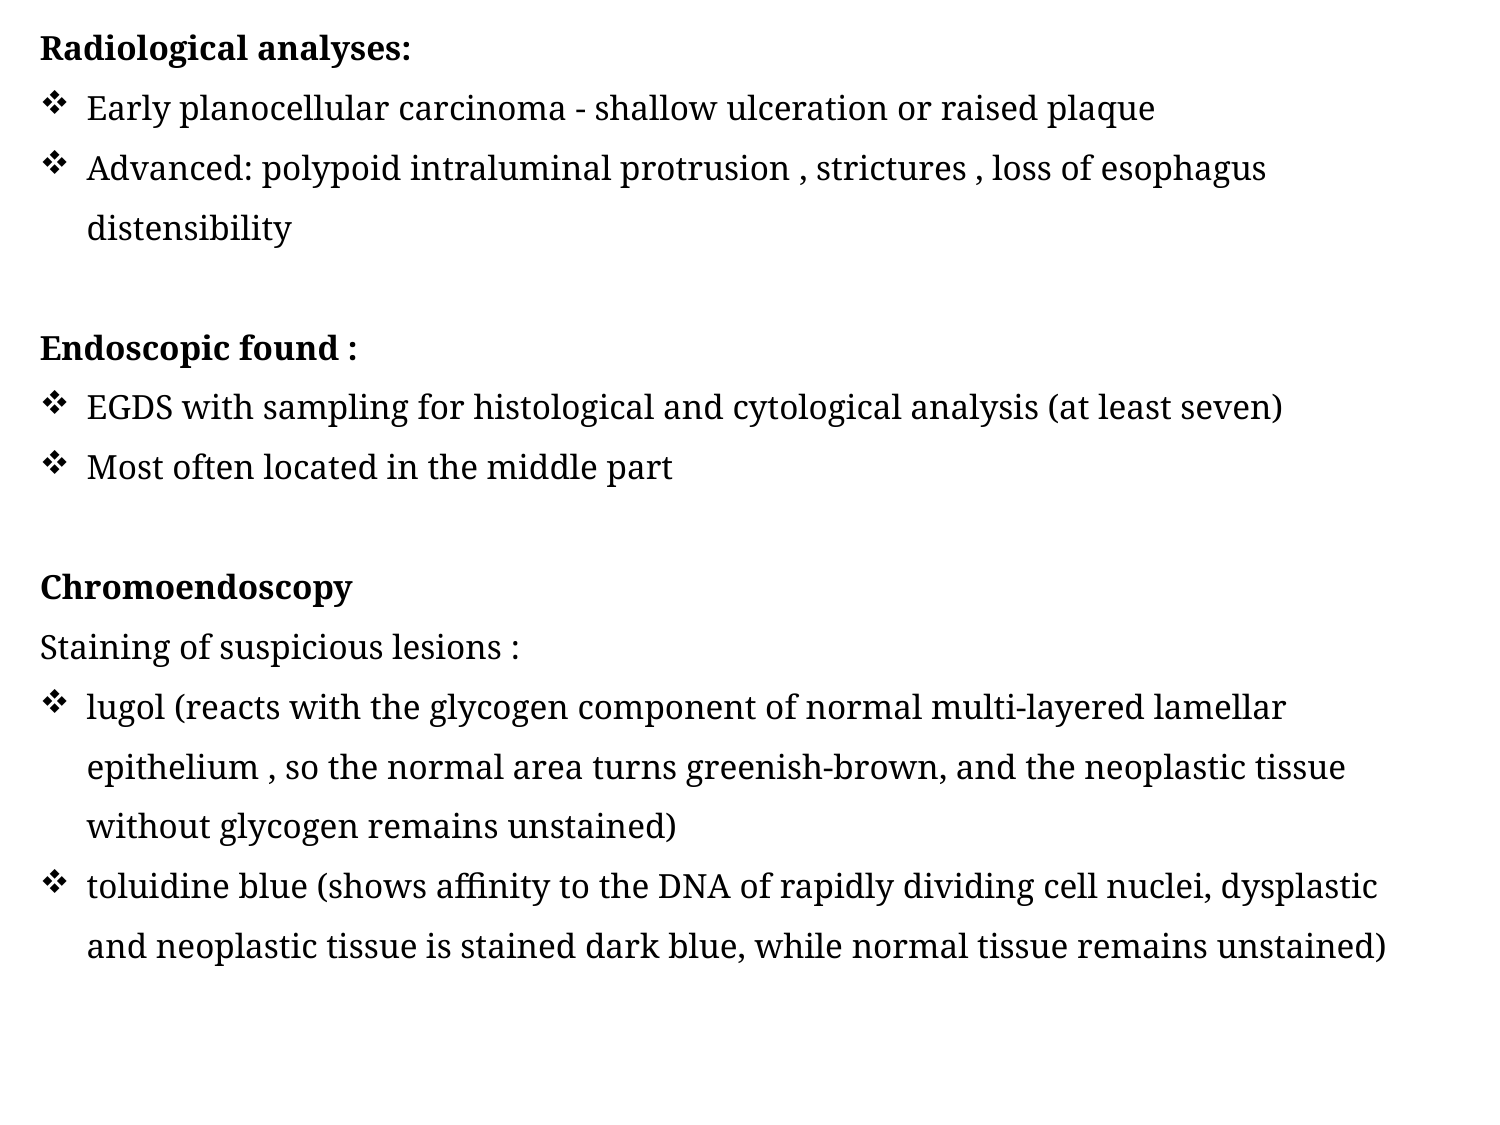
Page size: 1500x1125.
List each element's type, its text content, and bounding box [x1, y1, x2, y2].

text_box Radiological analyses: Early planocellular carcinoma - shallow ulceration or raised plaque Advanced: polypoid intraluminal protrusion , strictures , loss of esophagus distensibility Endoscopic found : EGDS with sampling for histological and cytological analysis (at least seven) Most often located in the middle part Chromoendoscopy Staining of suspicious lesions : lugol (reacts with the glycogen component of normal multi-layered lamellar epithelium , so the normal area turns greenish-brown, and the neoplastic tissue without glycogen remains unstained) toluidine blue (shows affinity to the DNA of rapidly dividing cell nuclei, dysplastic and neoplastic tissue is stained dark blue, while normal tissue remains unstained) [24, 0, 1413, 1018]
